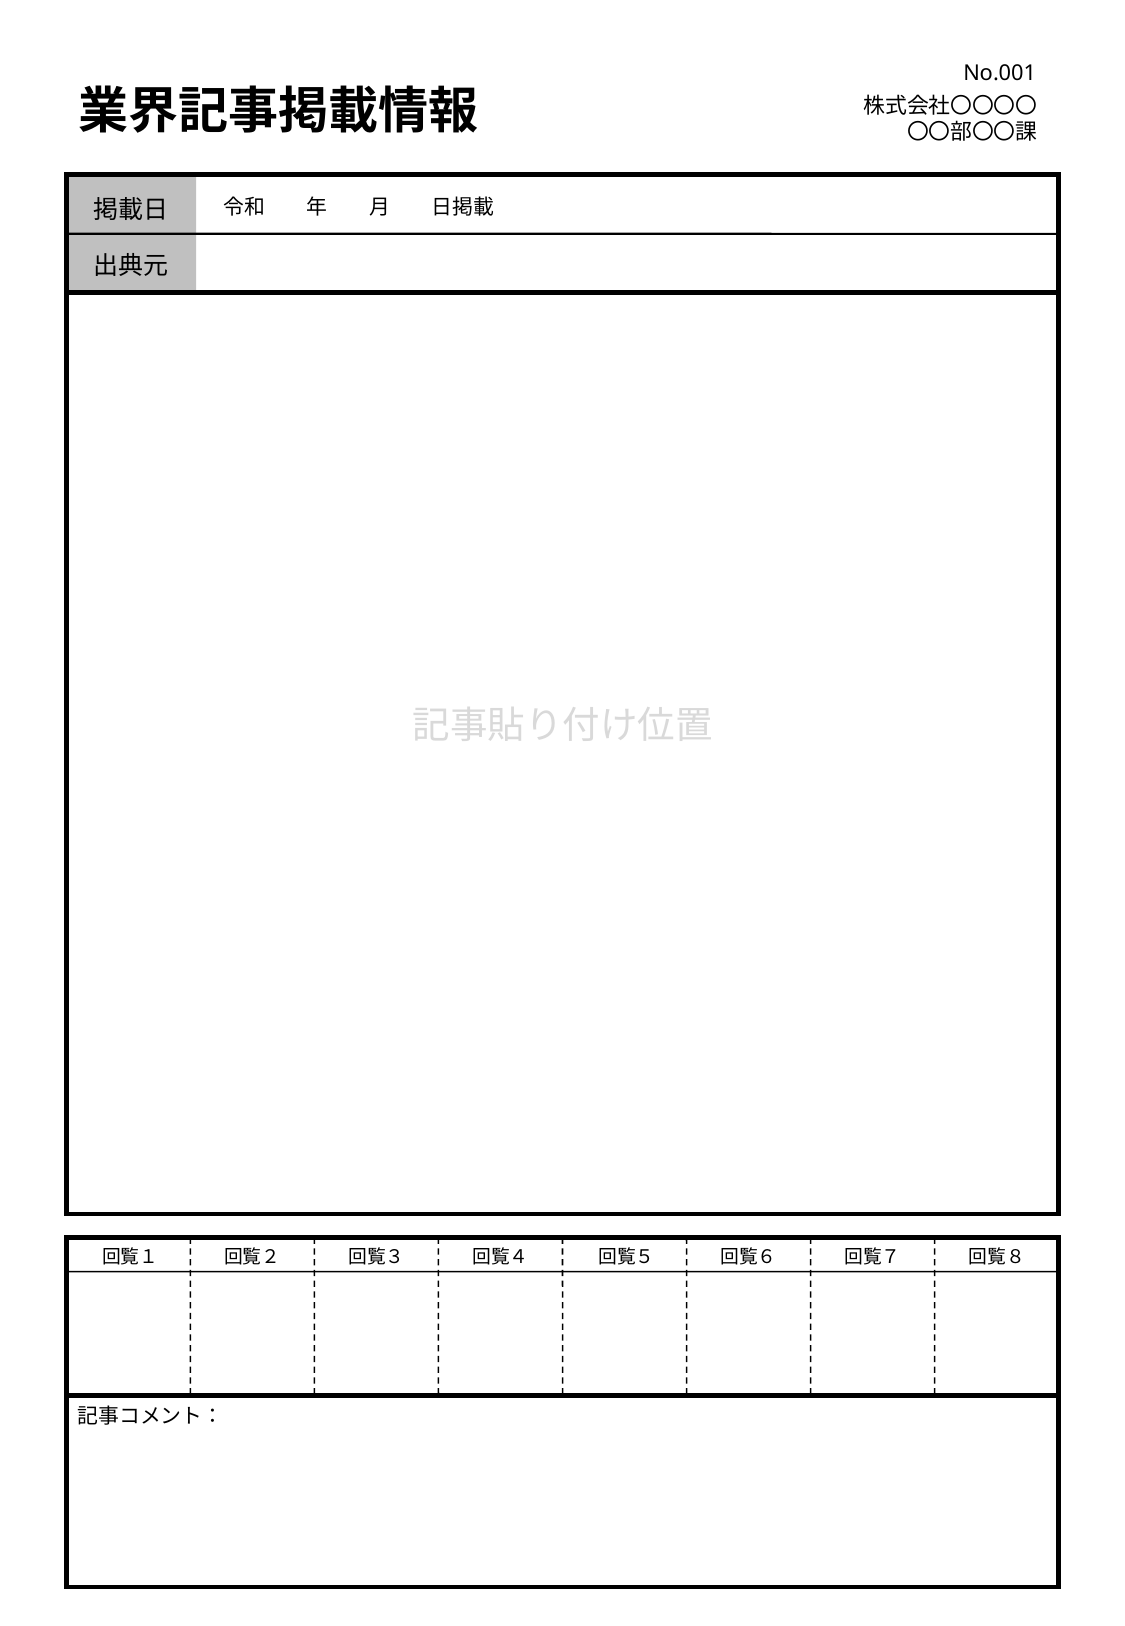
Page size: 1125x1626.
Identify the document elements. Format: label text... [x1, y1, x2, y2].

title 業界記事掲載情報 [63, 70, 567, 147]
text_box No.001 [948, 51, 1052, 92]
text_box 株式会社〇〇〇〇 〇〇部〇〇課 [848, 83, 1053, 152]
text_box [66, 1237, 1059, 1588]
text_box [66, 174, 1059, 1215]
